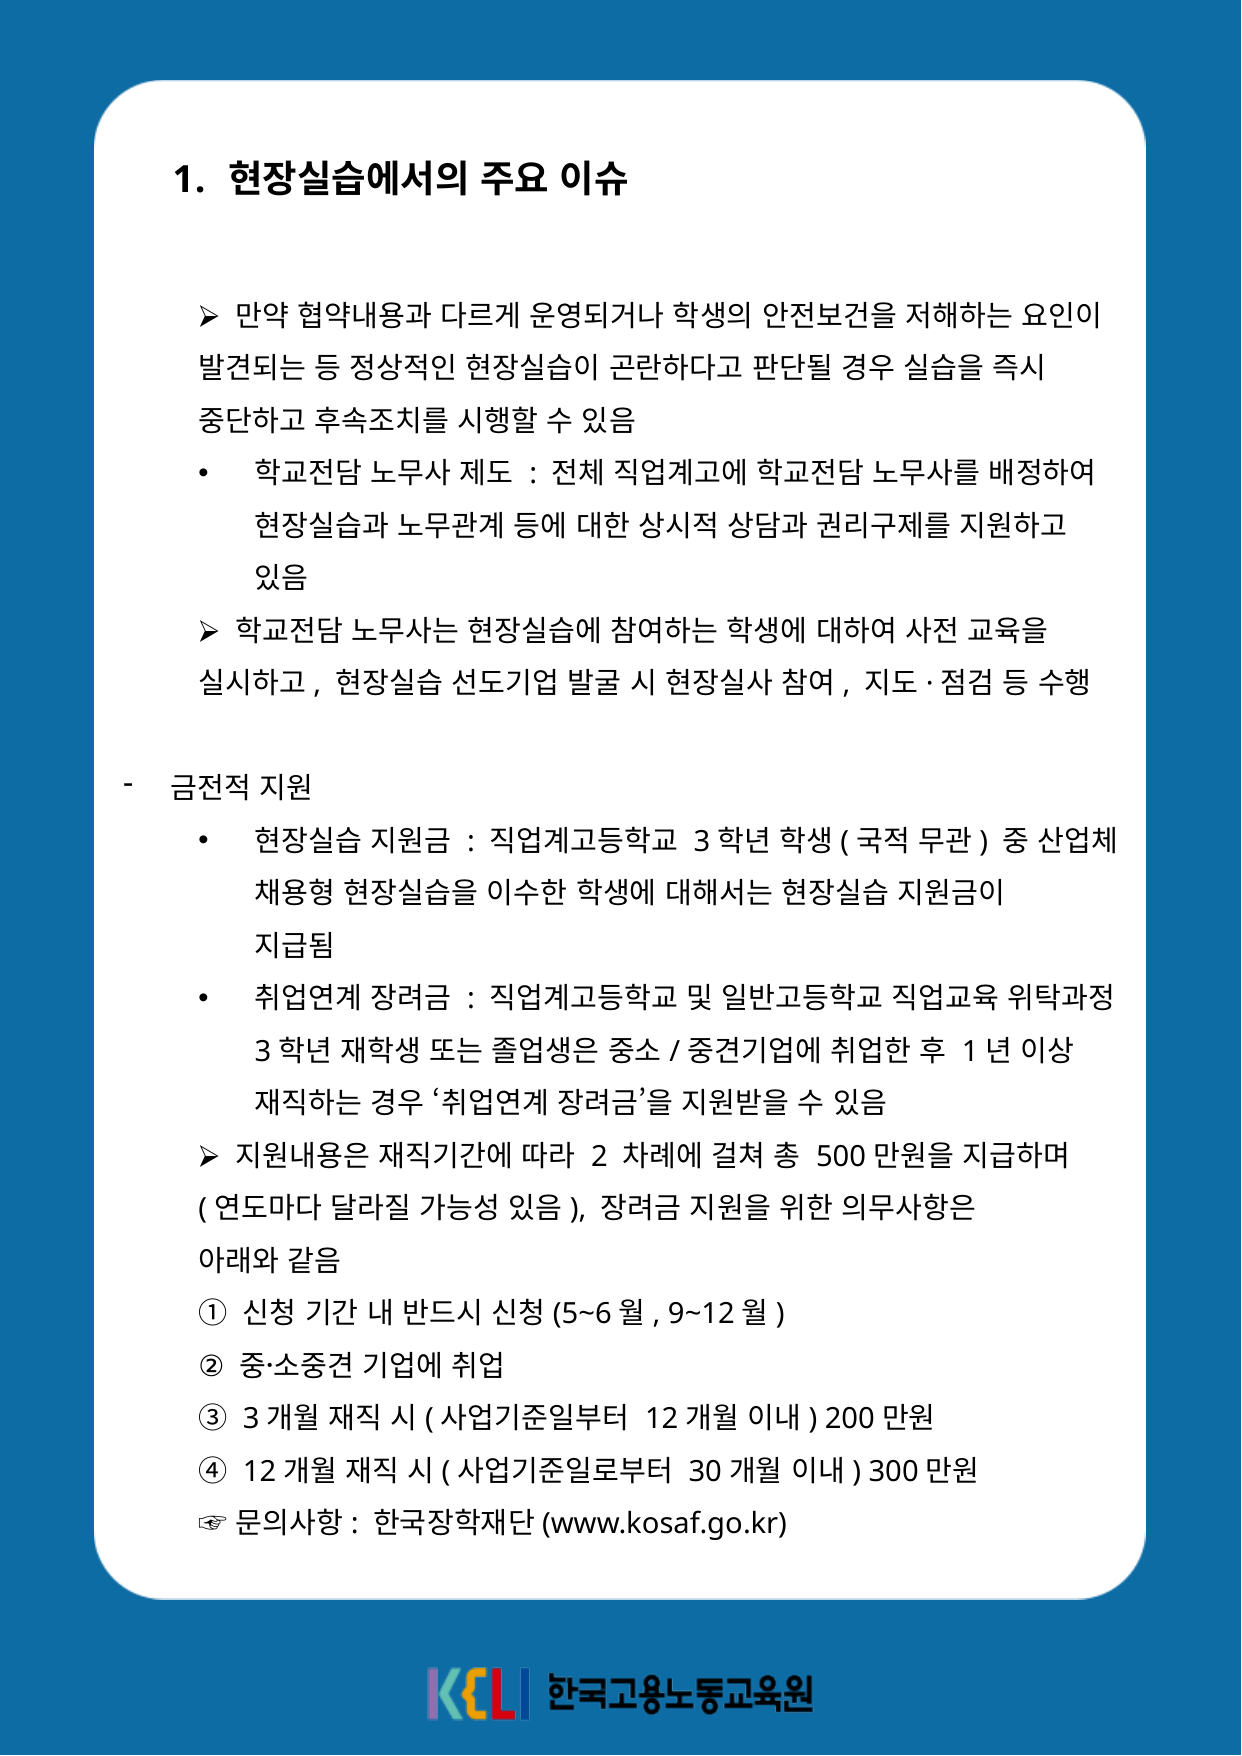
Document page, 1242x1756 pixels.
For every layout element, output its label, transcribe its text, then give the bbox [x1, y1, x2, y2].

picture [0, 0, 1241, 1755]
text_box 현장실습에서의 주요 이슈 [170, 152, 1144, 200]
text_box ⮚ 만약 협약내용과 다르게 운영되거나 학생의 안전보건을 저해하는 요인이 발견되는 등 정상적인 현장실습이 곤란하다고 판단될 경우 실습을 즉시 중단하고 후속조치를 시행할 수 있음 학교전담 노무사 제도 : 전체 직업계고에 학교전담 노무사를 배정하여 현장실습과 노무관계 등에 대한 상시적 상담과 권리구제를 지원하고 있음 ⮚ 학교전담 노무사는 현장실습에 참여하는 학생에 대하여 사전 교육을 실시하고, 현장실습 선도기업 발굴 시 현장실사 참여, 지도·점검 등 수행 금전적 지원 현장실습 지원금 : 직업계고등학교 3학년 학생(국적 무관) 중 산업체 채용형 현장실습을 이수한 학생에 대해서는 현장실습 지원금이 지급됨 취업연계 장려금 : 직업계고등학교 및 일반고등학교 직업교육 위탁과정 3학년 재학생 또는 졸업생은 중소/중견기업에 취업한 후 1년 이상 재직하는 경우 ‘취업연계 장려금’을 지원받을 수 있음 ⮚ 지원내용은 재직기간에 따라 2 차례에 걸쳐 총 500만원을 지급하며 (연도마다 달라질 가능성 있음), 장려금 지원을 위한 의무사항은 아래와 같음 ① 신청 기간 내 반드시 신청(5~6월, 9~12월) ② 중소〮중견 기업에 취업 ③ 3개월 재직 시(사업기준일부터 12개월 이내) 200만원 ④ 12개월 재직 시(사업기준일로부터 30개월 이내) 300만원 ☞ 문의사항: 한국장학재단(www.kosaf.go.kr) [95, 277, 1121, 1540]
